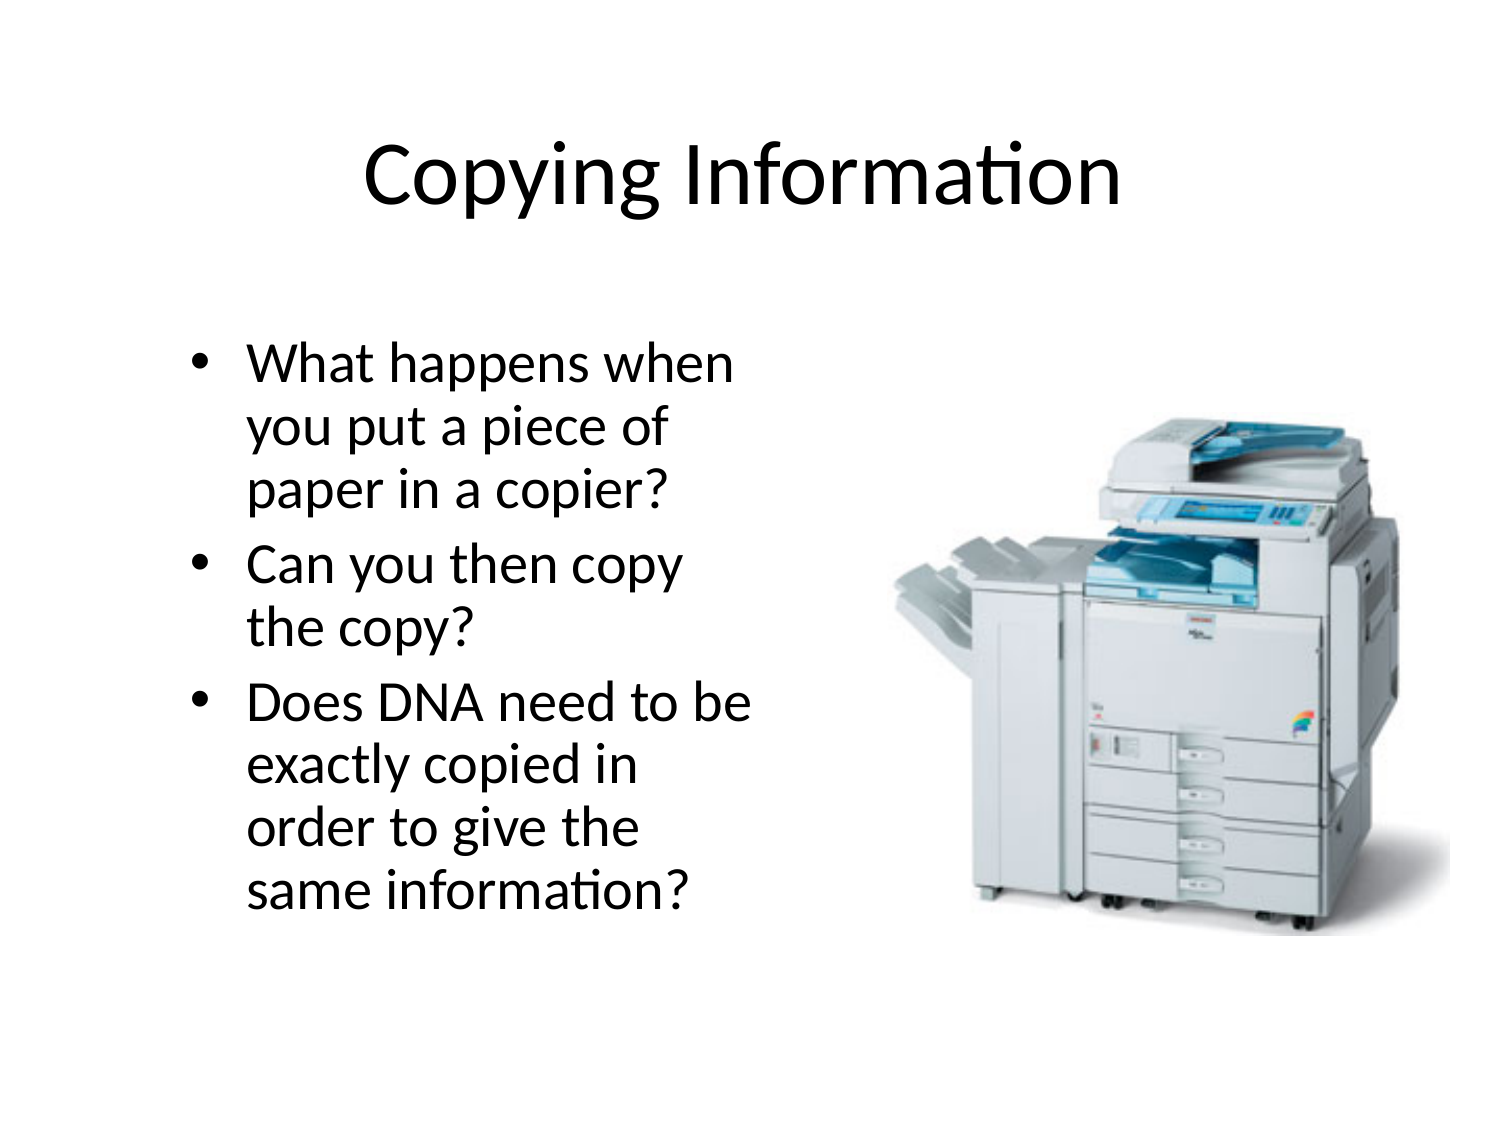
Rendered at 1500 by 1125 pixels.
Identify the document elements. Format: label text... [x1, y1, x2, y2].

list What happens when you put a piece of paper in a copier? Can you then copy the copy? Does DNA need to be exactly copied in order to give the same information? [174, 324, 782, 1001]
picture [887, 412, 1451, 936]
title Copying Information [74, 49, 1413, 286]
